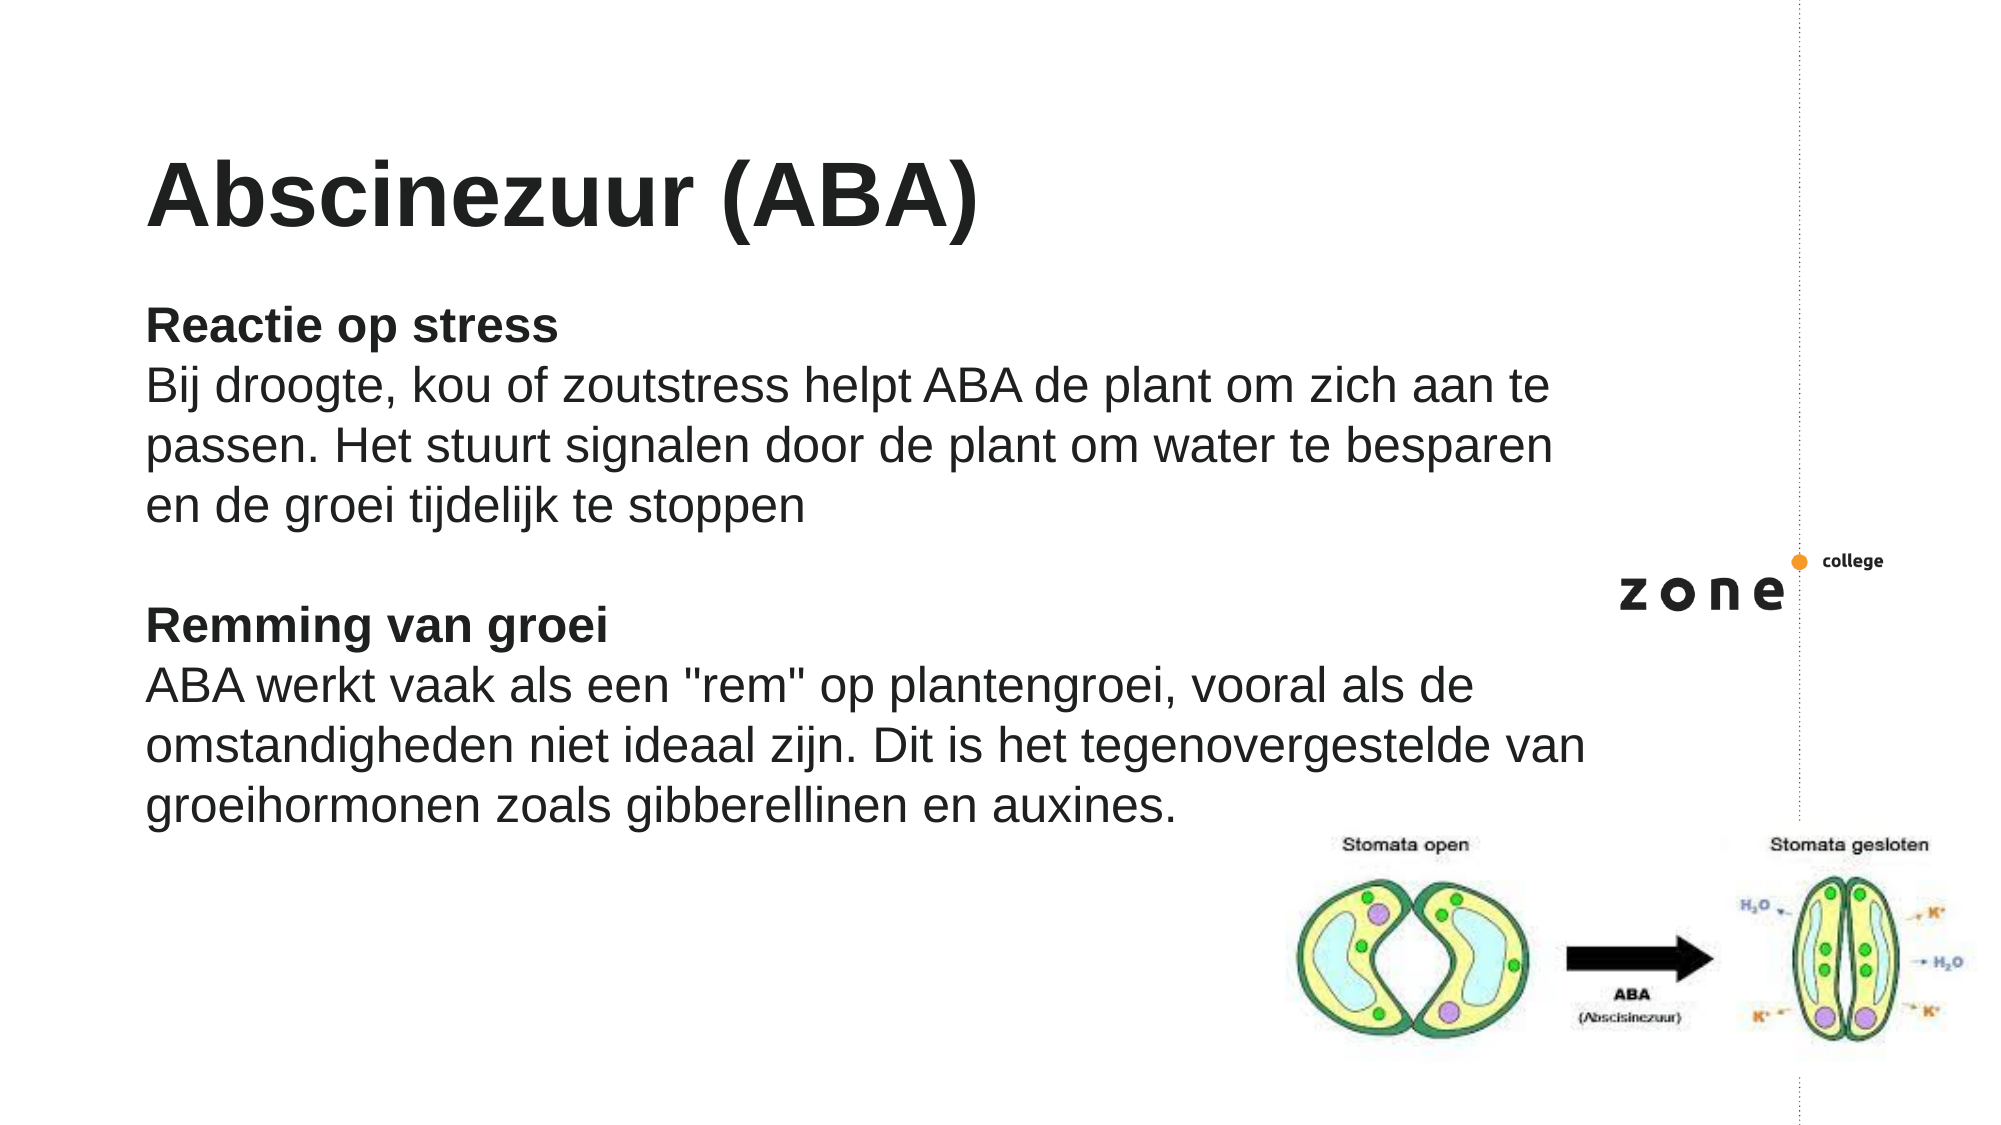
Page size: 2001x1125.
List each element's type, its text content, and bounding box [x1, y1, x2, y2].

title Abscinezuur (ABA) [145, 147, 1647, 312]
picture [1285, 0, 2001, 1125]
list Reactie op stress Bij droogte, kou of zoutstress helpt ABA de plant om zich aan te passen. Het stuurt signalen door de plant om water te besparen en de groei tijdelijk te stoppen Remming van groei ABA werkt vaak als een "rem" op plantengroei, vooral als de omstandigheden niet ideaal zijn. Dit is het tegenovergestelde van groeihormonen zoals gibberellinen en auxines. [145, 292, 1590, 1070]
